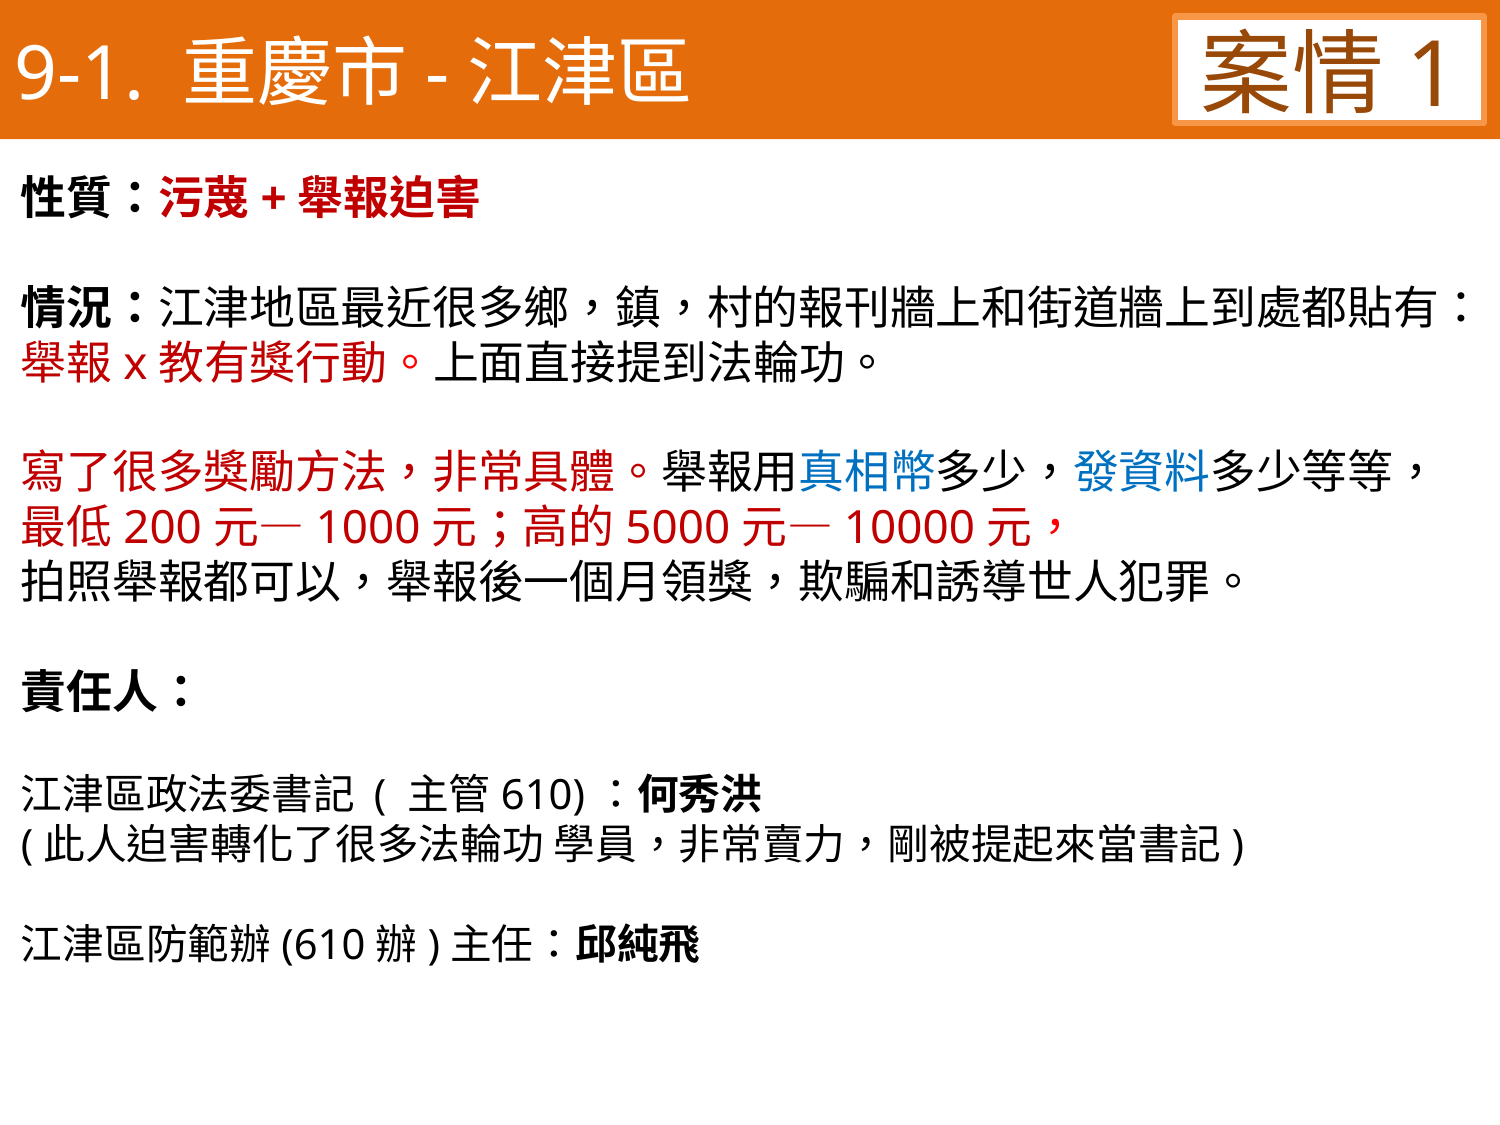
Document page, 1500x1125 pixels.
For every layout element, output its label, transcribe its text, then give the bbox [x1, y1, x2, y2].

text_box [0, 0, 1500, 140]
text_box 性質：污蔑+舉報迫害 情況：江津地區最近很多鄉，鎮，村的報刊牆上和街道牆上到處都貼有： 舉報x教有獎行動。上面直接提到法輪功。 寫了很多獎勵方法，非常具體。舉報用真相幣多少，發資料多少等等，最低200元—1000元；高的5000元—10000元， 拍照舉報都可以，舉報後一個月領獎，欺騙和誘導世人犯罪。 責任人： 江津區政法委書記 ( 主管610)：何秀洪 (此人迫害轉化了很多法輪功 學員，非常賣力，剛被提起來當書記) 江津區防範辦(610辦)主任：邱純飛 [13, 160, 1479, 976]
